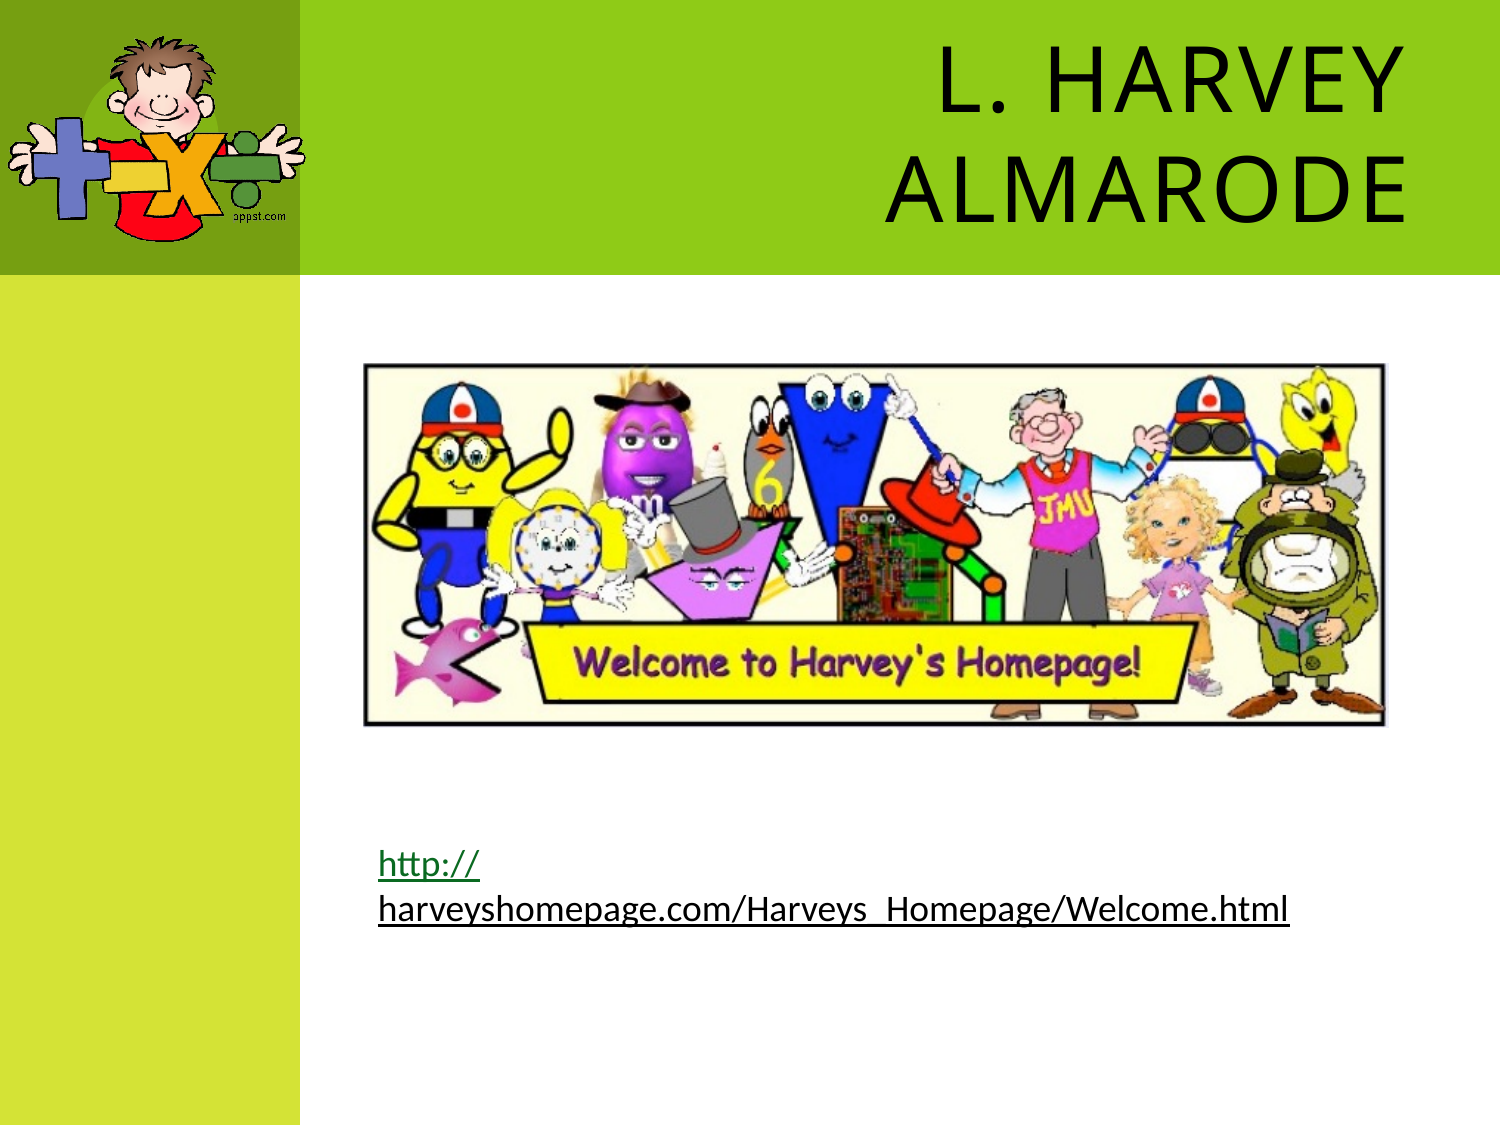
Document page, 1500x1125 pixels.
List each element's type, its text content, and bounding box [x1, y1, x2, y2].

title L. Harvey Almarode [399, 37, 1425, 225]
picture [0, 34, 317, 243]
text_box http://harveyshomepage.com/Harveys_Homepage/Welcome.html [363, 831, 1383, 937]
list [363, 362, 1389, 728]
